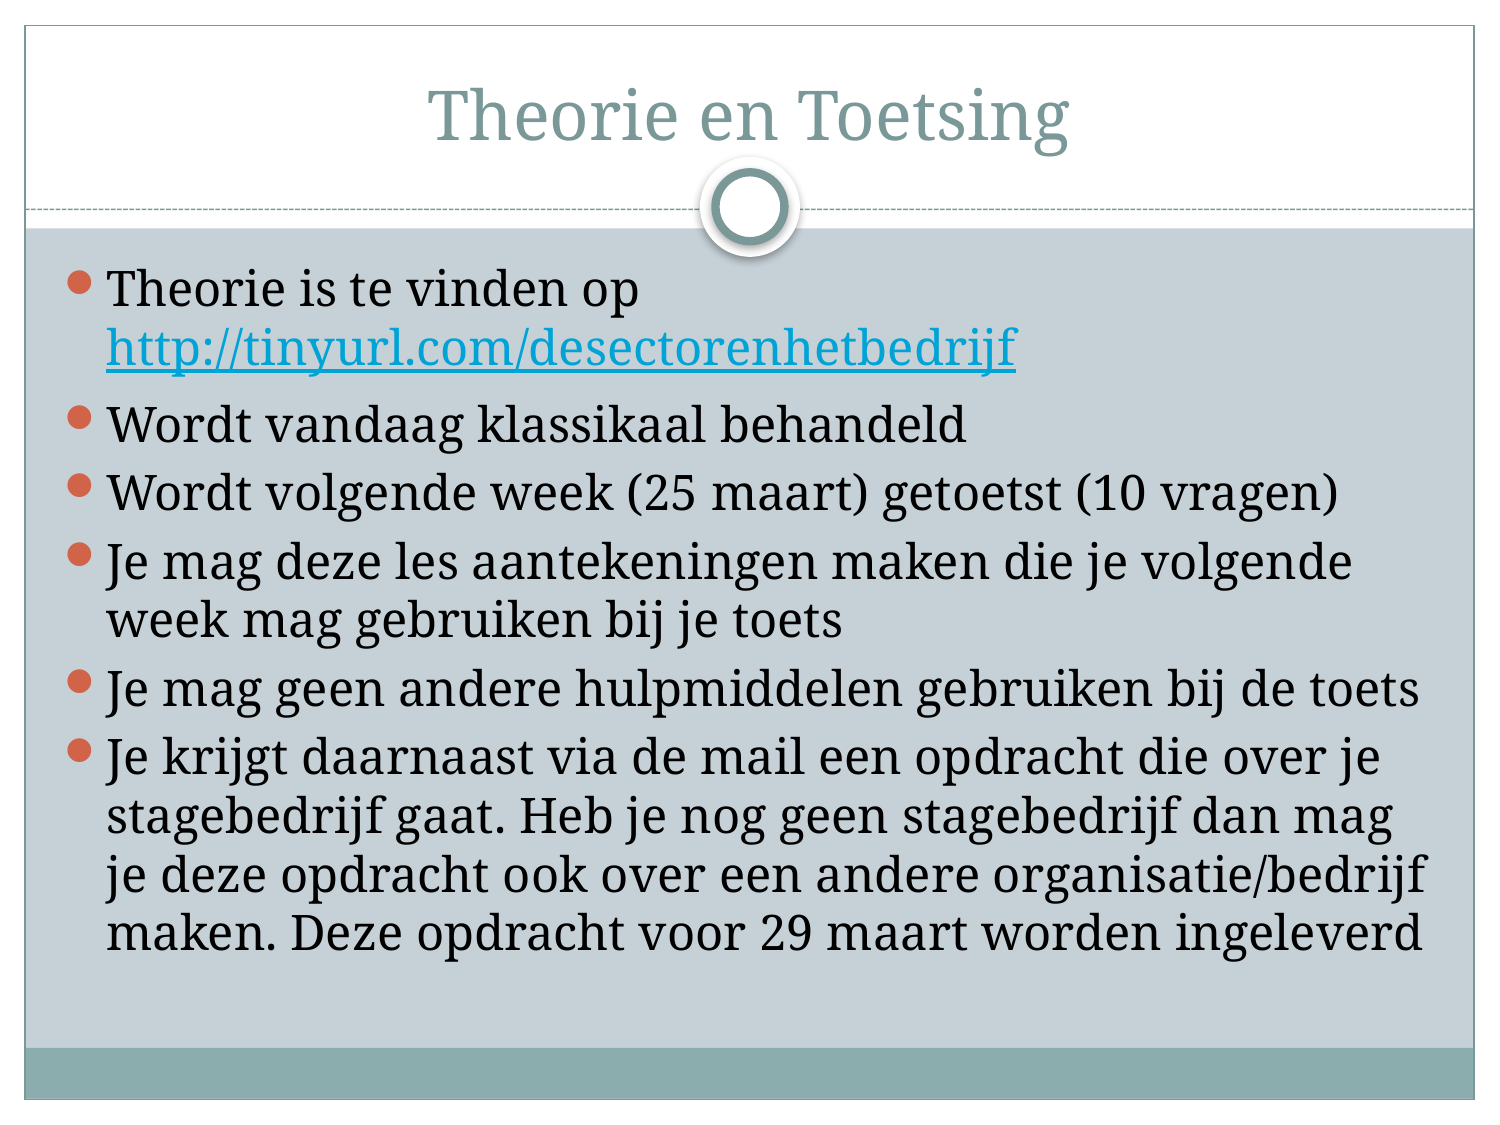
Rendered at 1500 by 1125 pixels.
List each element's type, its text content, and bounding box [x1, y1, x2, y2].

list Theorie is te vinden op http://tinyurl.com/desectorenhetbedrijf Wordt vandaag klassikaal behandeld Wordt volgende week (25 maart) getoetst (10 vragen) Je mag deze les aantekeningen maken die je volgende week mag gebruiken bij je toets Je mag geen andere hulpmiddelen gebruiken bij de toets Je krijgt daarnaast via de mail een opdracht die over je stagebedrijf gaat. Heb je nog geen stagebedrijf dan mag je deze opdracht ook over een andere organisatie/bedrijf maken. Deze opdracht voor 29 maart worden ingeleverd [49, 250, 1445, 1001]
title Theorie en Toetsing [49, 37, 1450, 162]
